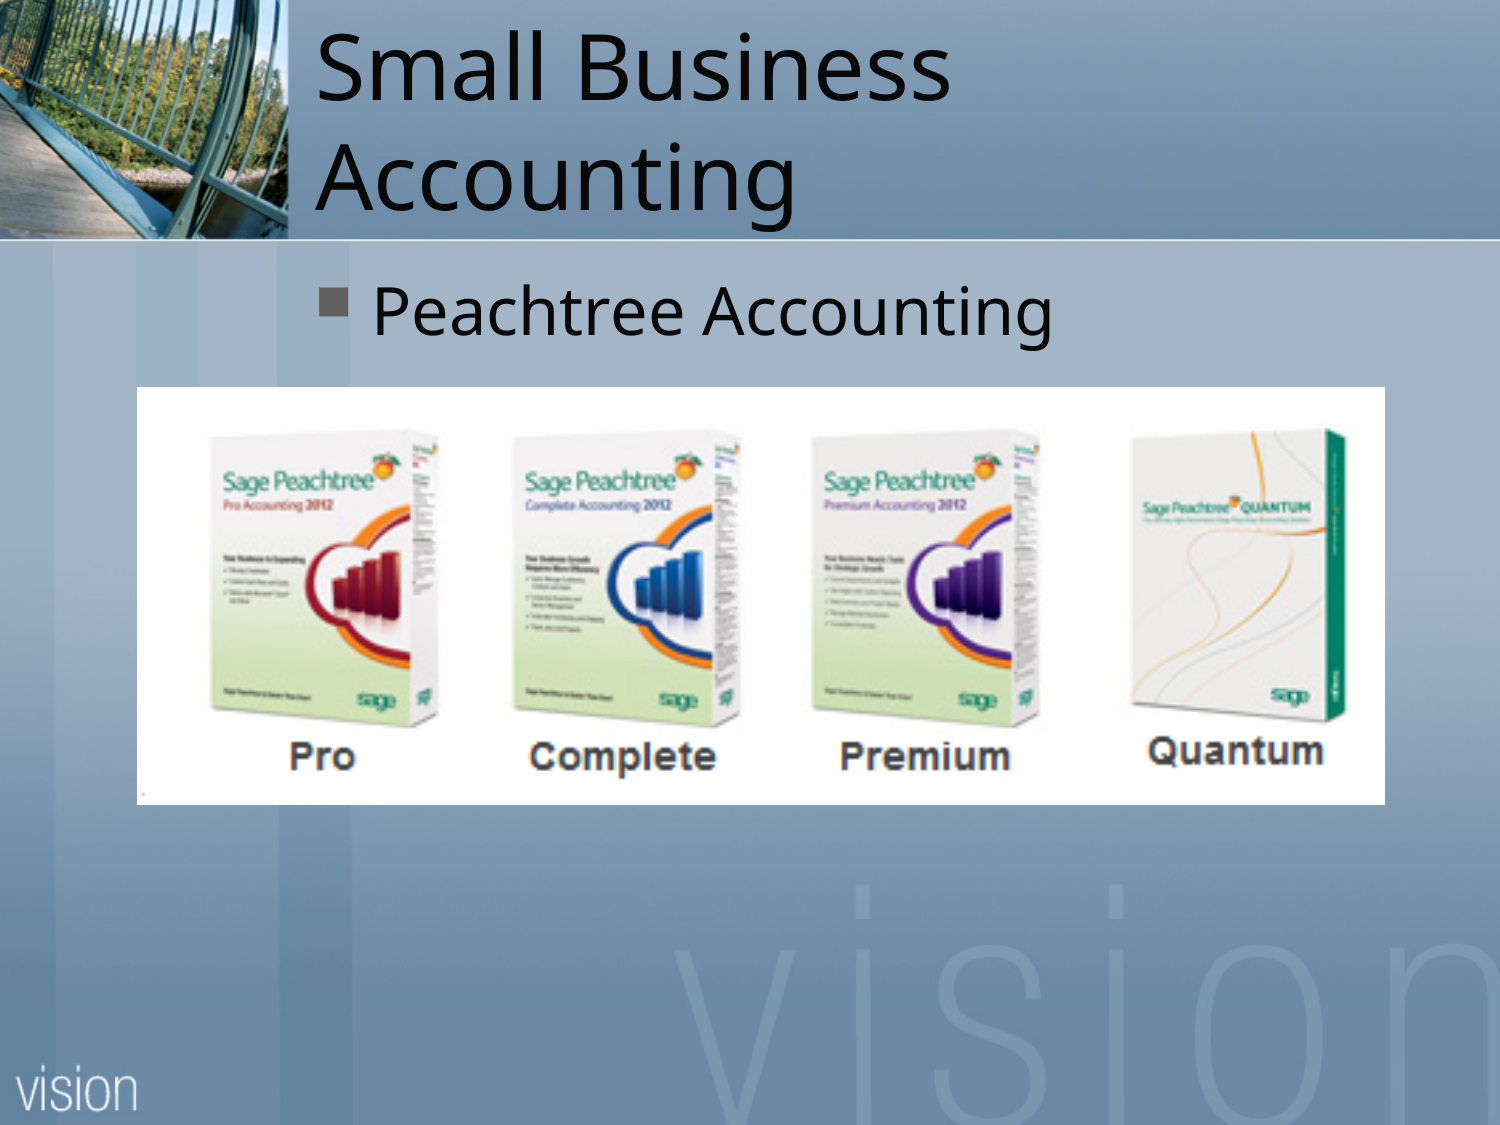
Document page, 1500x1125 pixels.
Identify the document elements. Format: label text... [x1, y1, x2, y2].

list Peachtree Accounting [299, 261, 1462, 1095]
picture [0, 0, 1500, 1125]
title Small Business Accounting [299, 30, 1462, 207]
